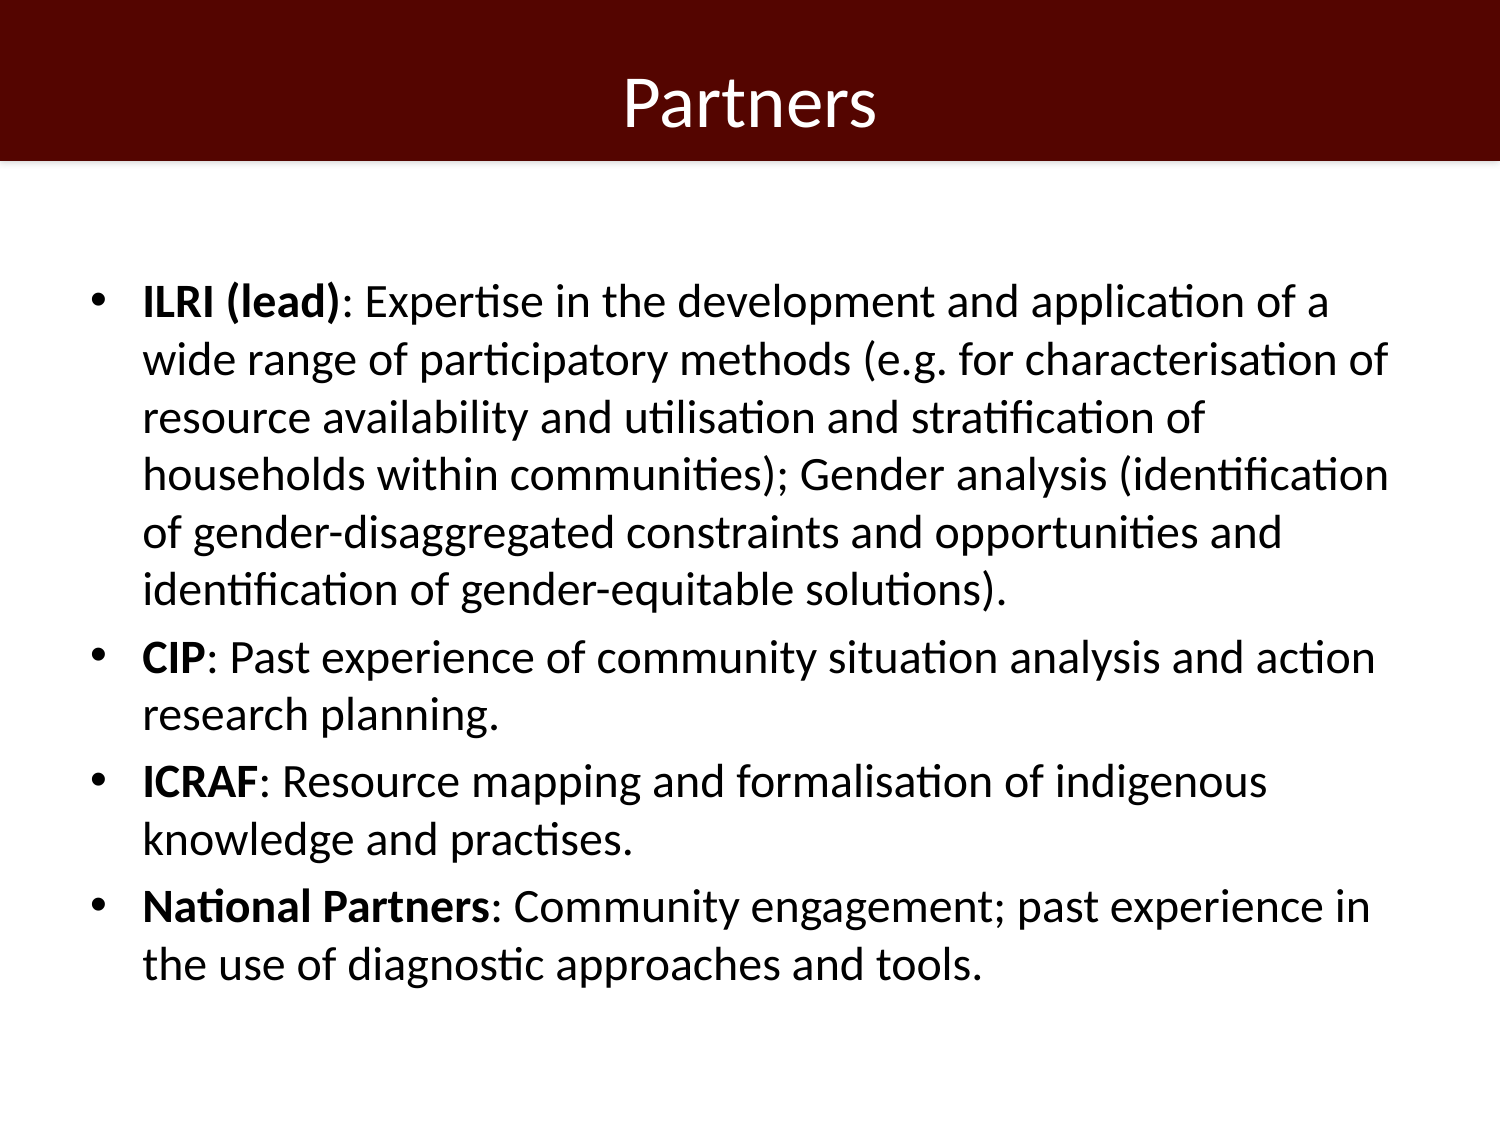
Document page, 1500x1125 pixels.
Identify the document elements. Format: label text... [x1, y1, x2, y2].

list ILRI (lead): Expertise in the development and application of a wide range of participatory methods (e.g. for characterisation of resource availability and utilisation and stratification of households within communities); Gender analysis (identification of gender-disaggregated constraints and opportunities and identification of gender-equitable solutions). CIP: Past experience of community situation analysis and action research planning. ICRAF: Resource mapping and formalisation of indigenous knowledge and practises. National Partners: Community engagement; past experience in the use of diagnostic approaches and tools. [75, 262, 1425, 1005]
title Partners [75, 3, 1425, 191]
